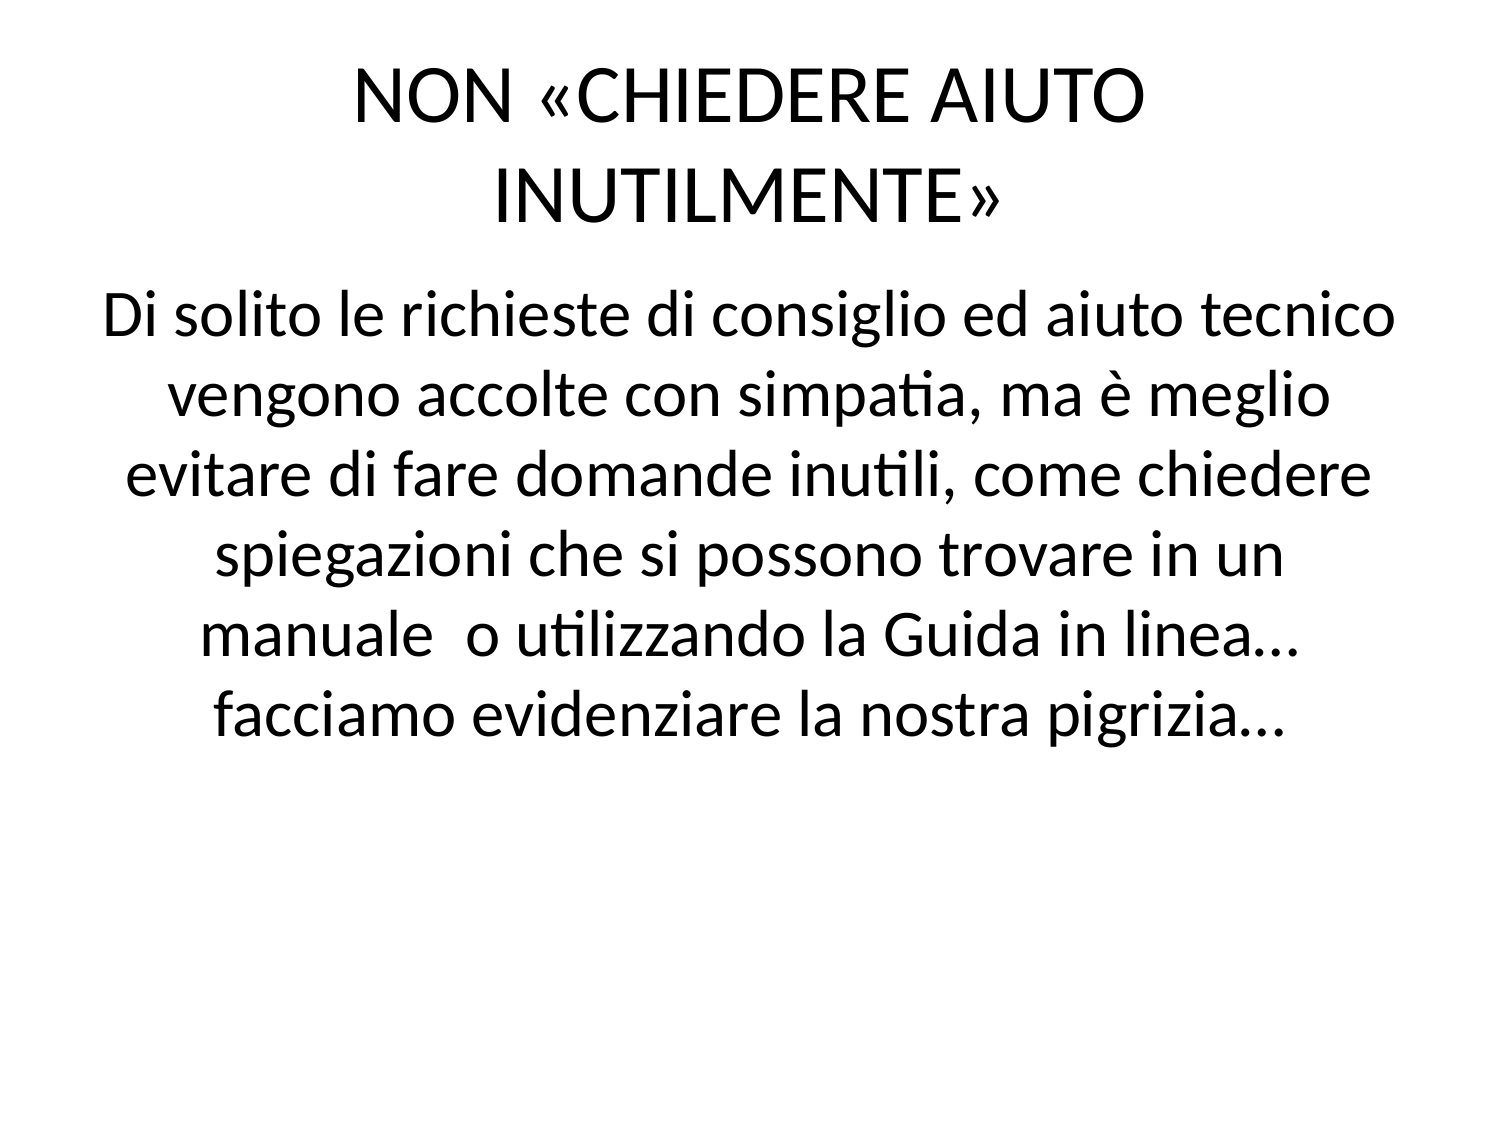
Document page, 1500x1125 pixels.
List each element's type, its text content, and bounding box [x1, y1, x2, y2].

list Di solito le richieste di consiglio ed aiuto tecnico vengono accolte con simpatia, ma è meglio evitare di fare domande inutili, come chiedere spiegazioni che si possono trovare in un manuale o utilizzando la Guida in linea… facciamo evidenziare la nostra pigrizia… [75, 262, 1425, 1005]
title NON «CHIEDERE AIUTO INUTILMENTE» [75, 45, 1425, 233]
